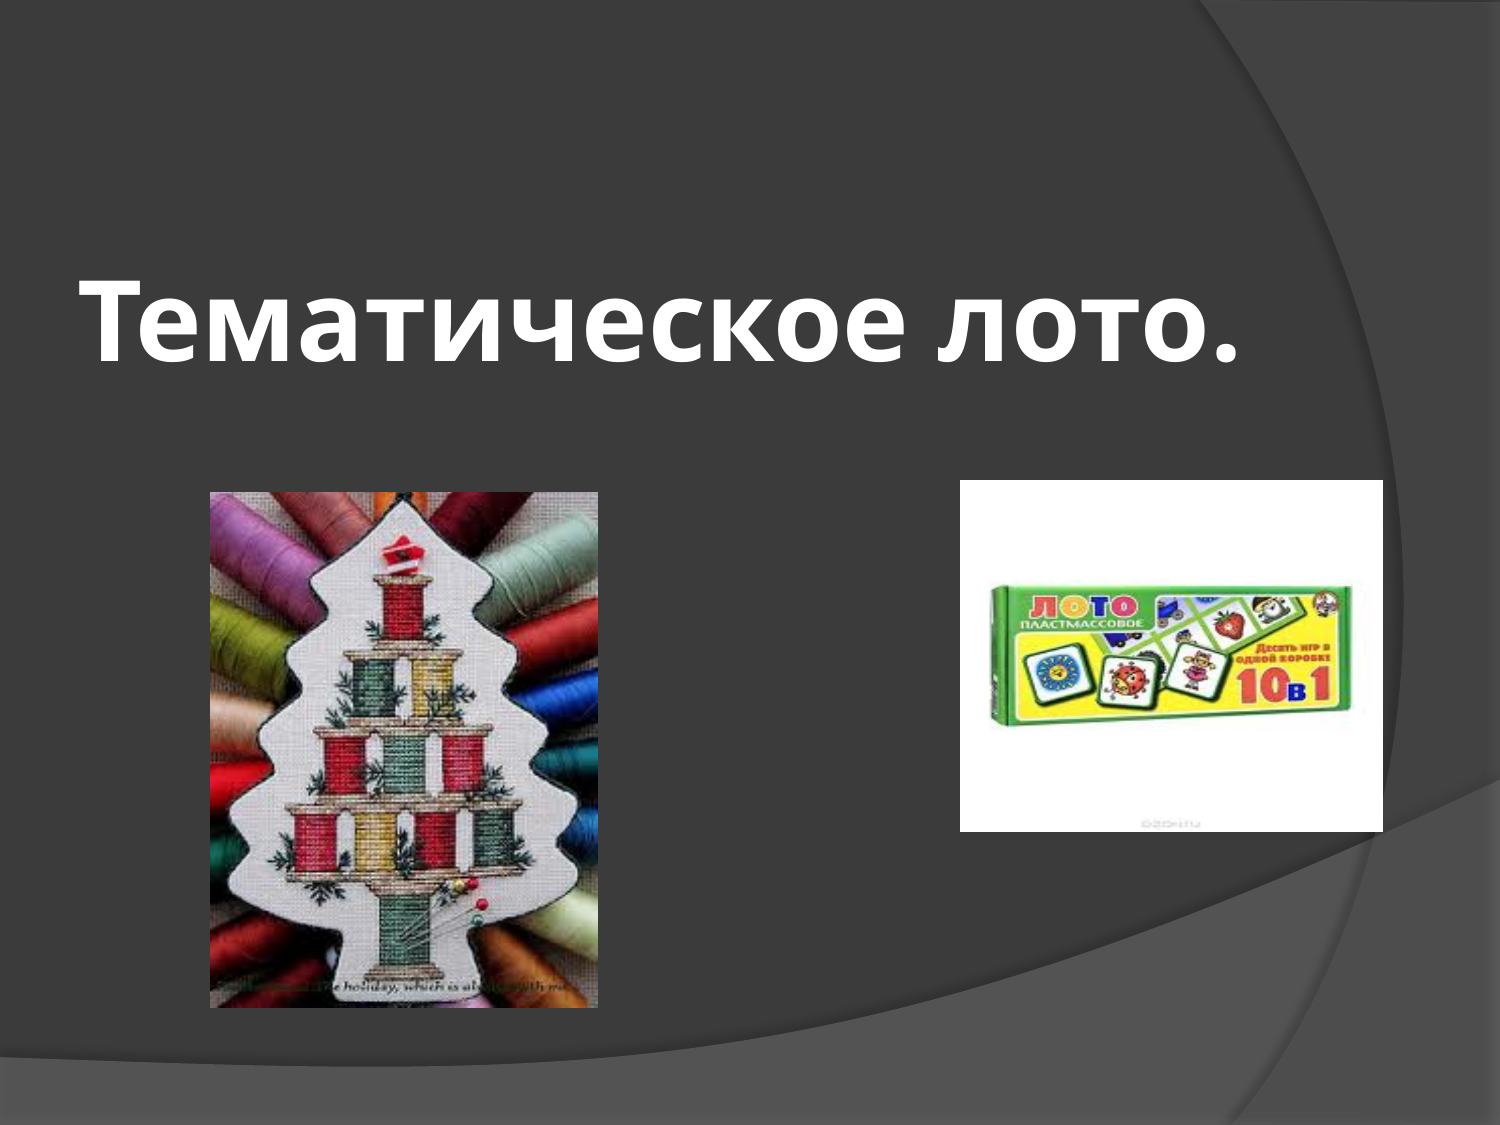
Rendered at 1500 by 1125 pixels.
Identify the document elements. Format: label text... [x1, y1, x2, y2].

title Тематическое лото. [70, 222, 1296, 411]
picture [960, 480, 1383, 833]
picture [210, 491, 598, 1008]
